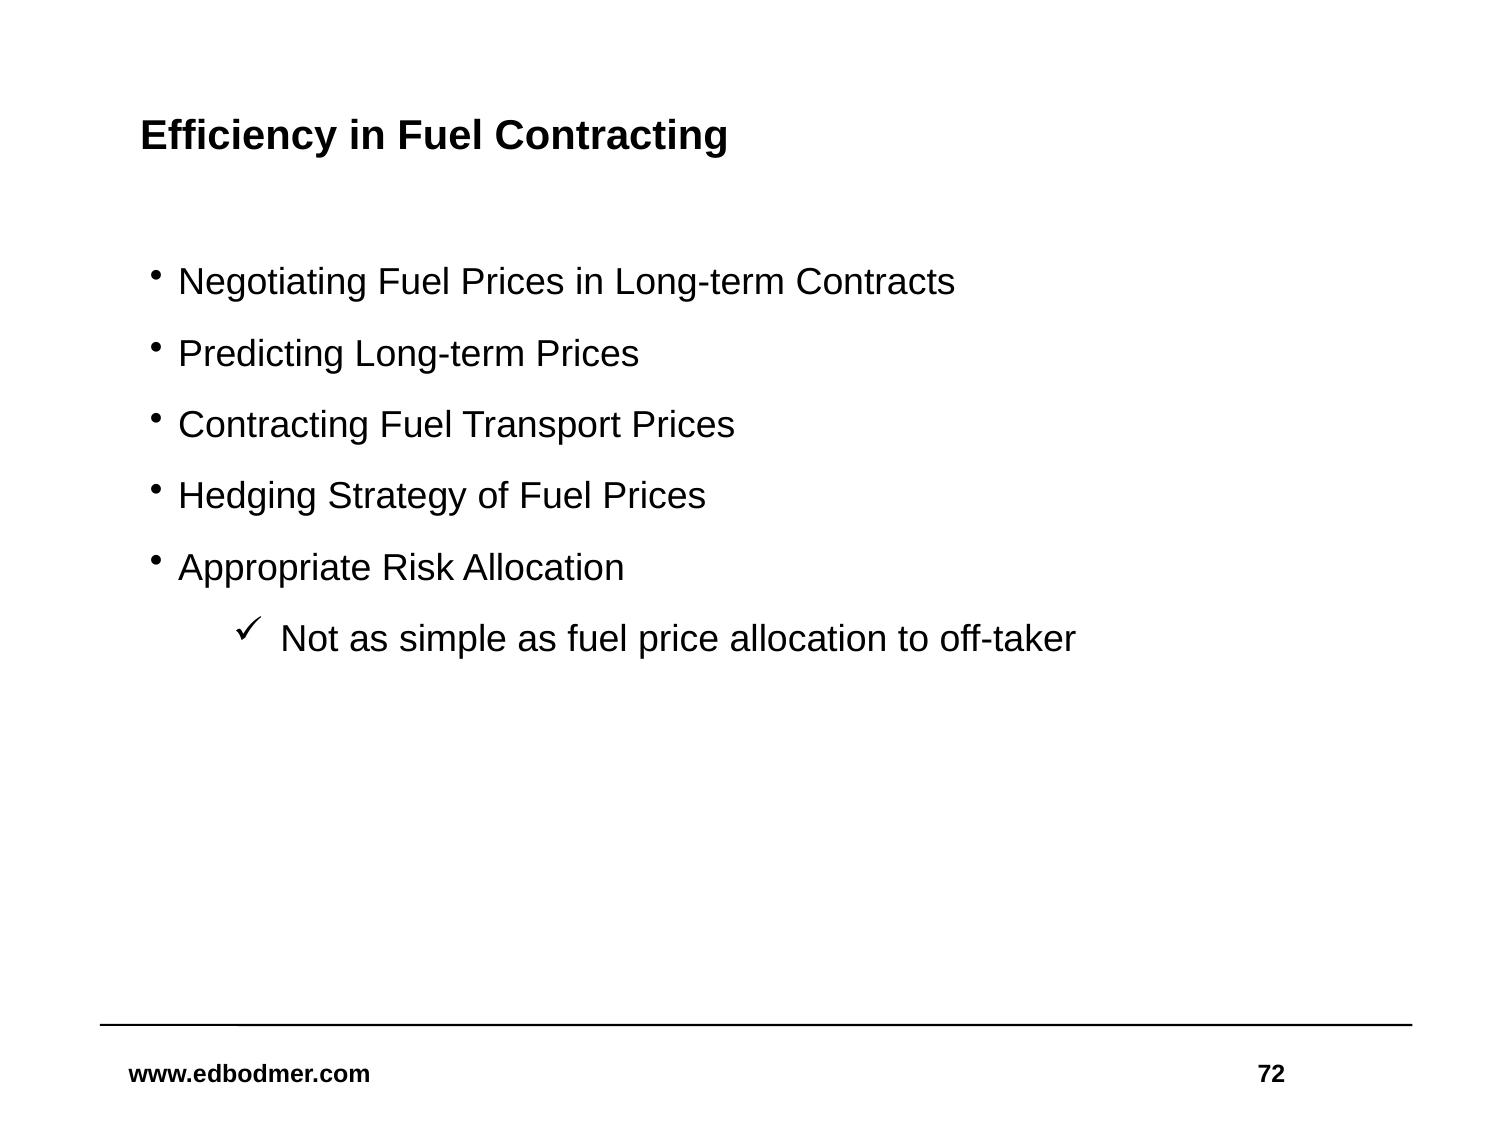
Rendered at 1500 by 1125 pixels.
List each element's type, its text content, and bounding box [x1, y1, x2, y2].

list Negotiating Fuel Prices in Long-term Contracts Predicting Long-term Prices Contracting Fuel Transport Prices Hedging Strategy of Fuel Prices Appropriate Risk Allocation Not as simple as fuel price allocation to off-taker [125, 249, 1375, 1000]
title Efficiency in Fuel Contracting [125, 99, 1288, 225]
